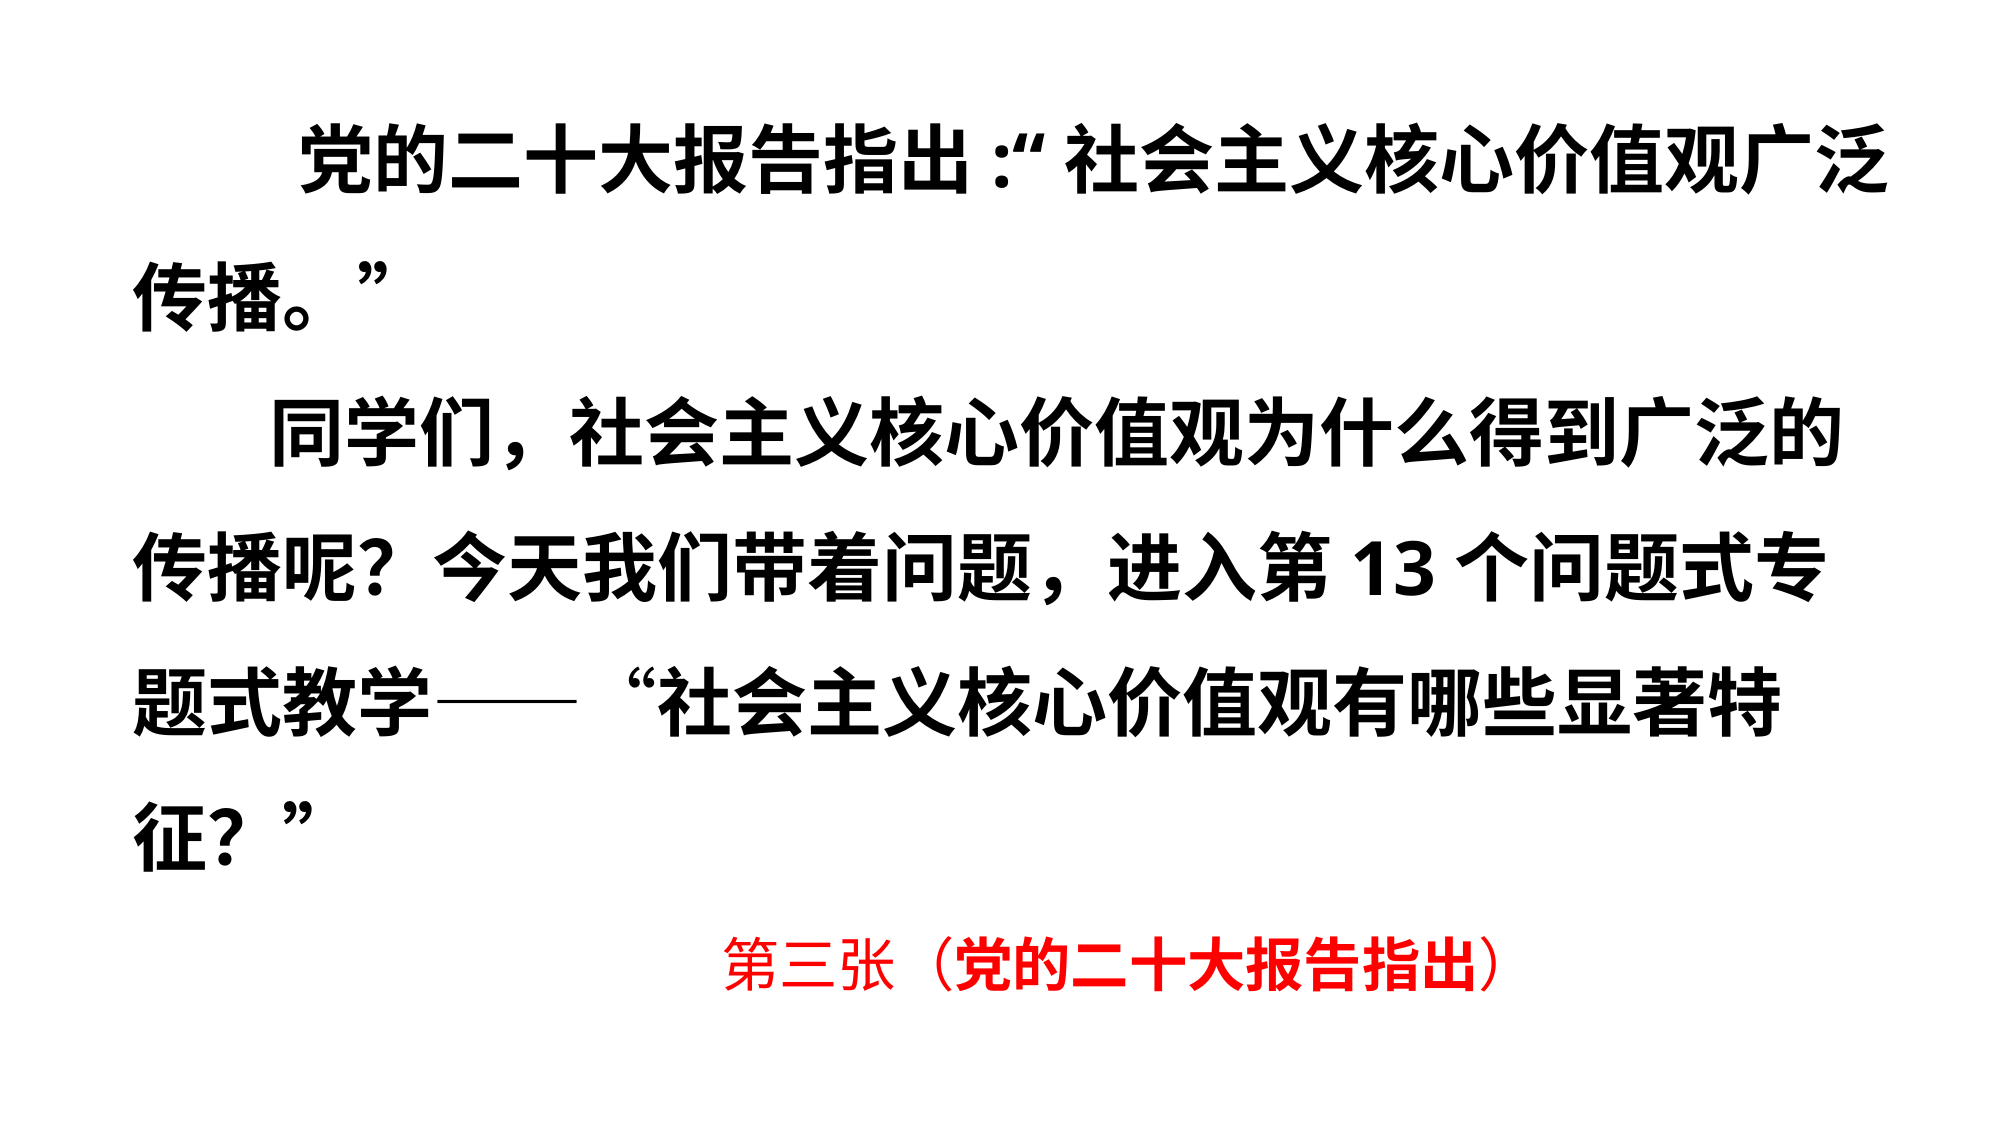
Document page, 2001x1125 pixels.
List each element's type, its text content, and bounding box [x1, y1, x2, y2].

text_box 第三张（党的二十大报告指出） [706, 920, 1707, 1006]
text_box 党的二十大报告指出:“社会主义核心价值观广泛传播。” 同学们，社会主义核心价值观为什么得到广泛的传播呢？今天我们带着问题，进入第13个问题式专题式教学——“社会主义核心价值观有哪些显著特征？” [118, 33, 1911, 998]
